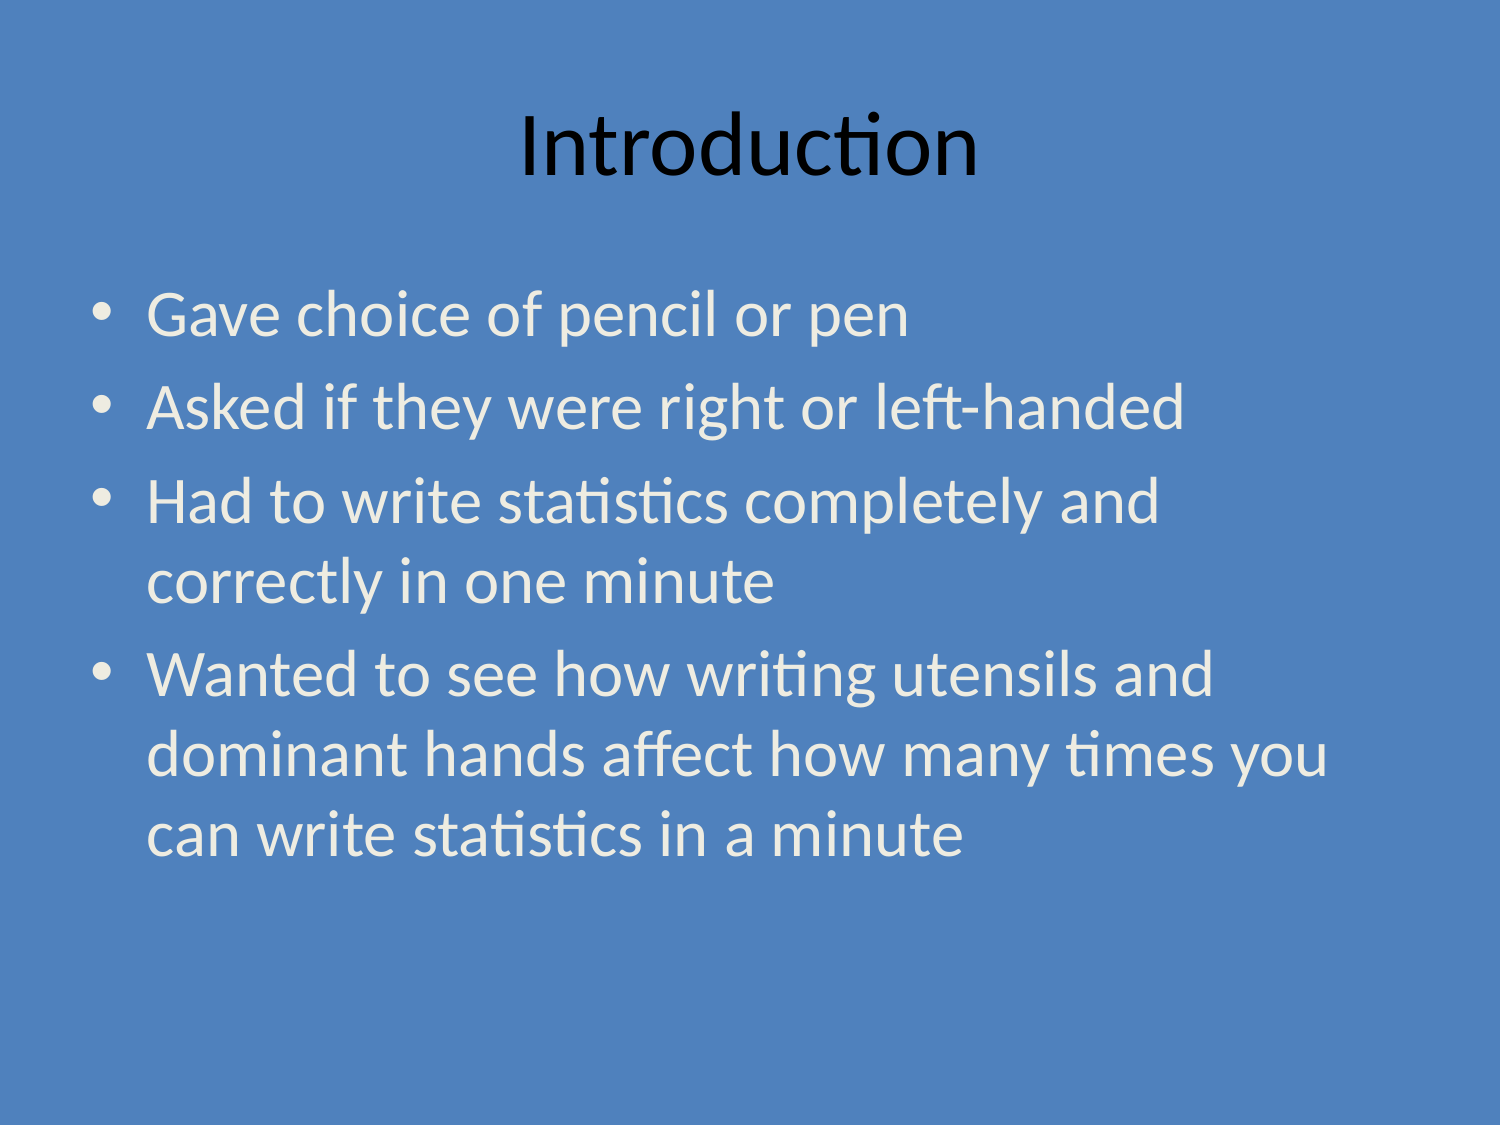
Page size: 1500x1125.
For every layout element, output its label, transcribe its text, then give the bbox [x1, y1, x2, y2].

title Introduction [74, 44, 1426, 233]
list Gave choice of pencil or pen Asked if they were right or left-handed Had to write statistics completely and correctly in one minute Wanted to see how writing utensils and dominant hands affect how many times you can write statistics in a minute [74, 262, 1426, 1006]
